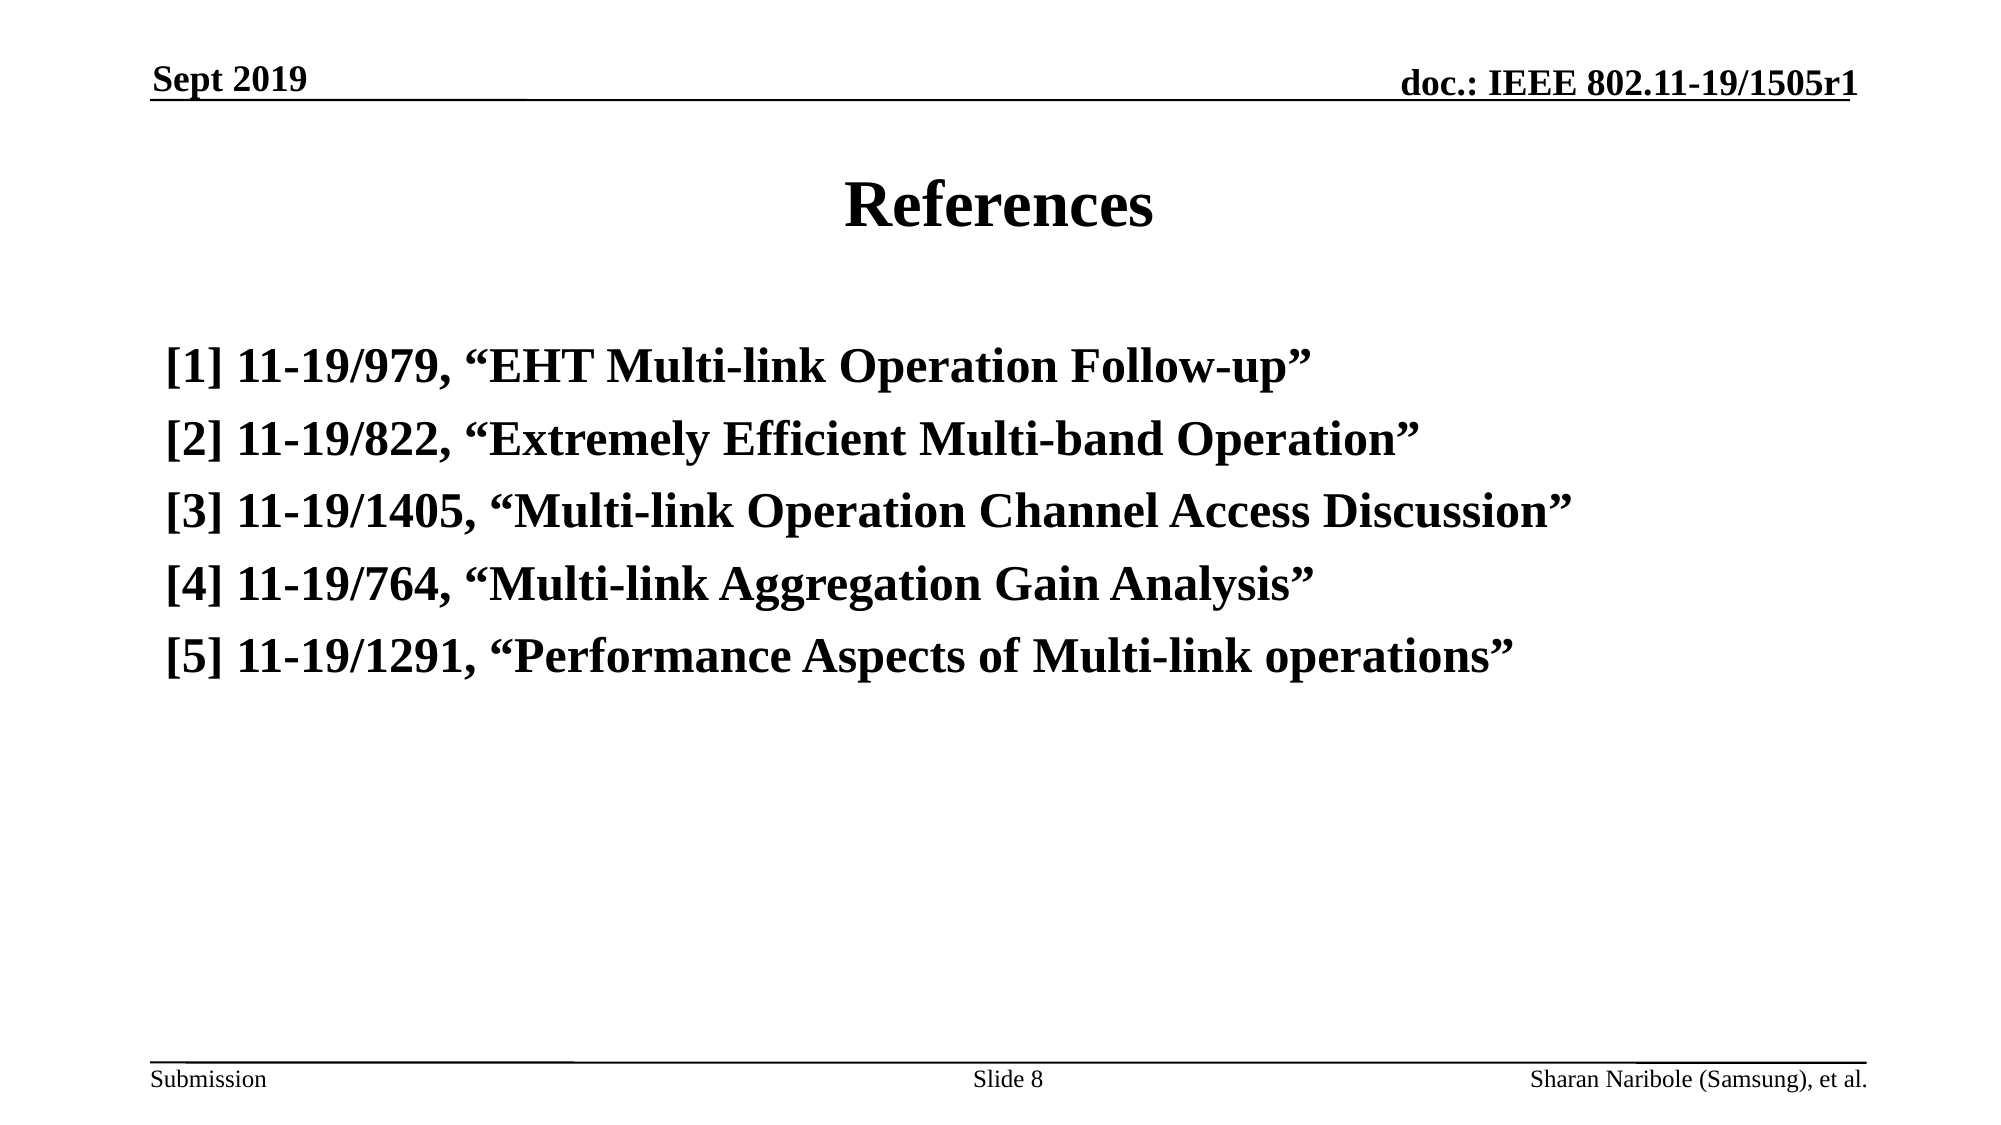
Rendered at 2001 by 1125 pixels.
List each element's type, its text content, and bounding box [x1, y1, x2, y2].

slide_number Slide 8 [950, 1061, 1067, 1123]
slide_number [152, 54, 563, 100]
title References [149, 112, 1850, 288]
footer Sharan Naribole (Samsung), et al. [1171, 1061, 1869, 1093]
list [1] 11-19/979, “EHT Multi-link Operation Follow-up” [2] 11-19/822, “Extremely Efficient Multi-band Operation” [3] 11-19/1405, “Multi-link Operation Channel Access Discussion” [4] 11-19/764, “Multi-link Aggregation Gain Analysis” [5] 11-19/1291, “Performance Aspects of Multi-link operations” [149, 324, 1850, 1000]
